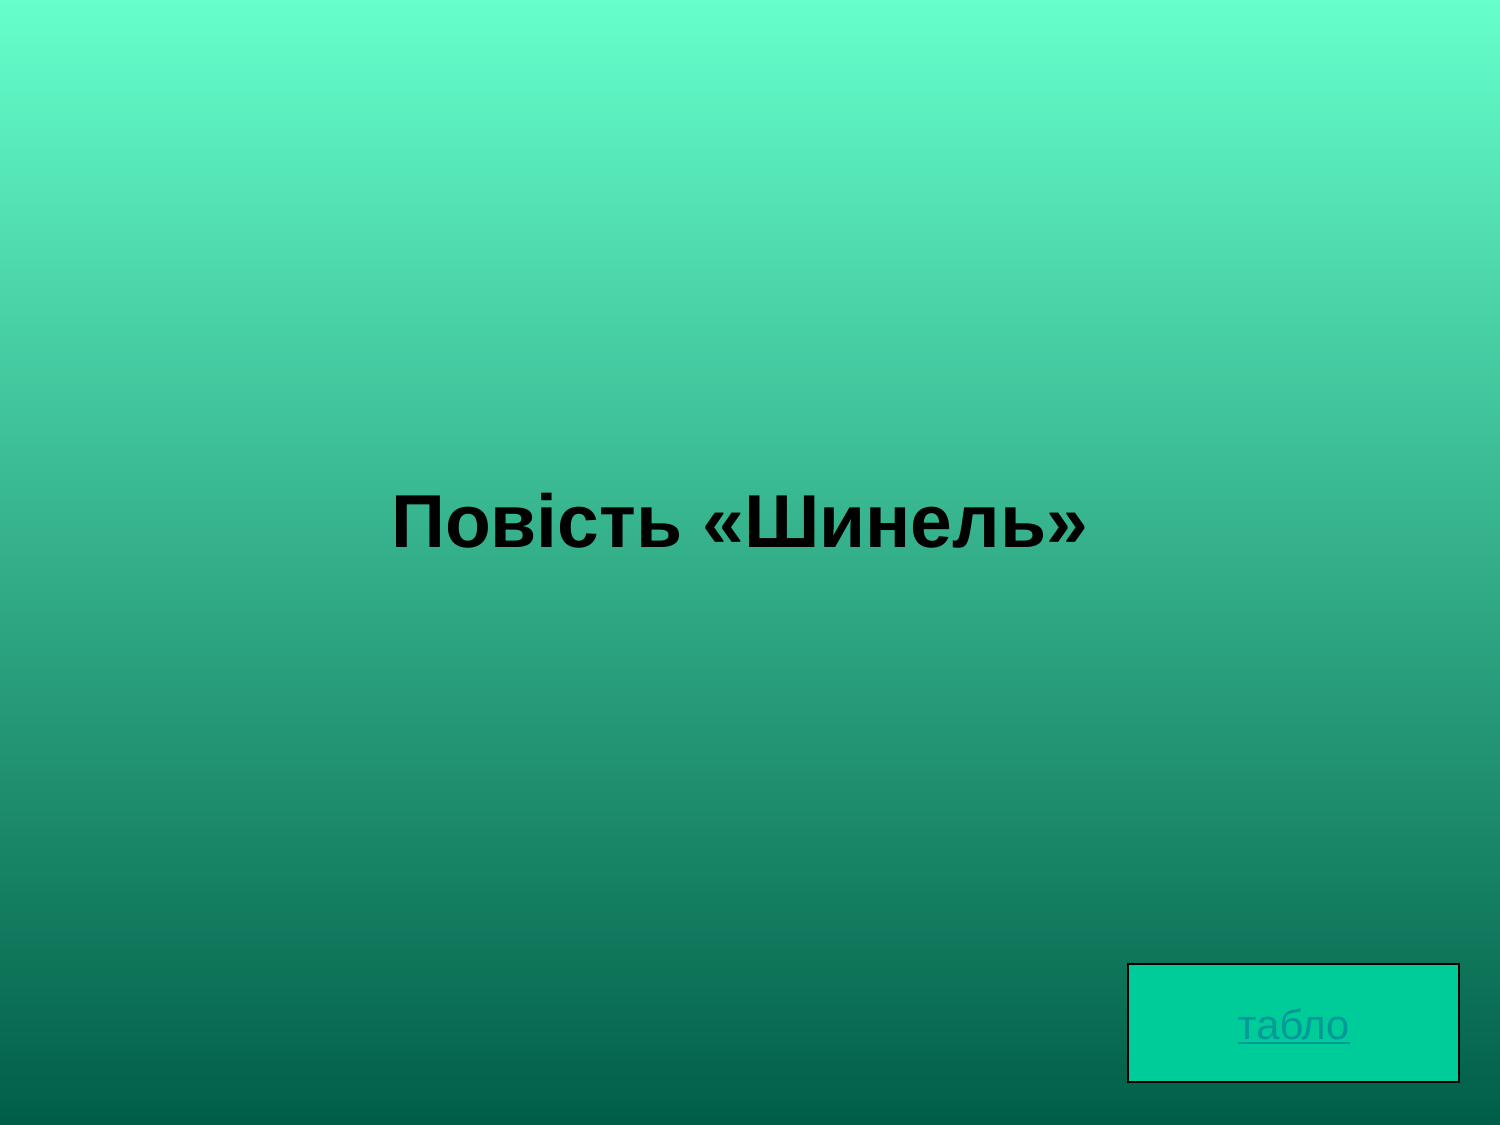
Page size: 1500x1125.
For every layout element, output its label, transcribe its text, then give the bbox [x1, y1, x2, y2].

text_box табло [1128, 964, 1459, 1083]
list Повість «Шинель» [64, 255, 1416, 999]
